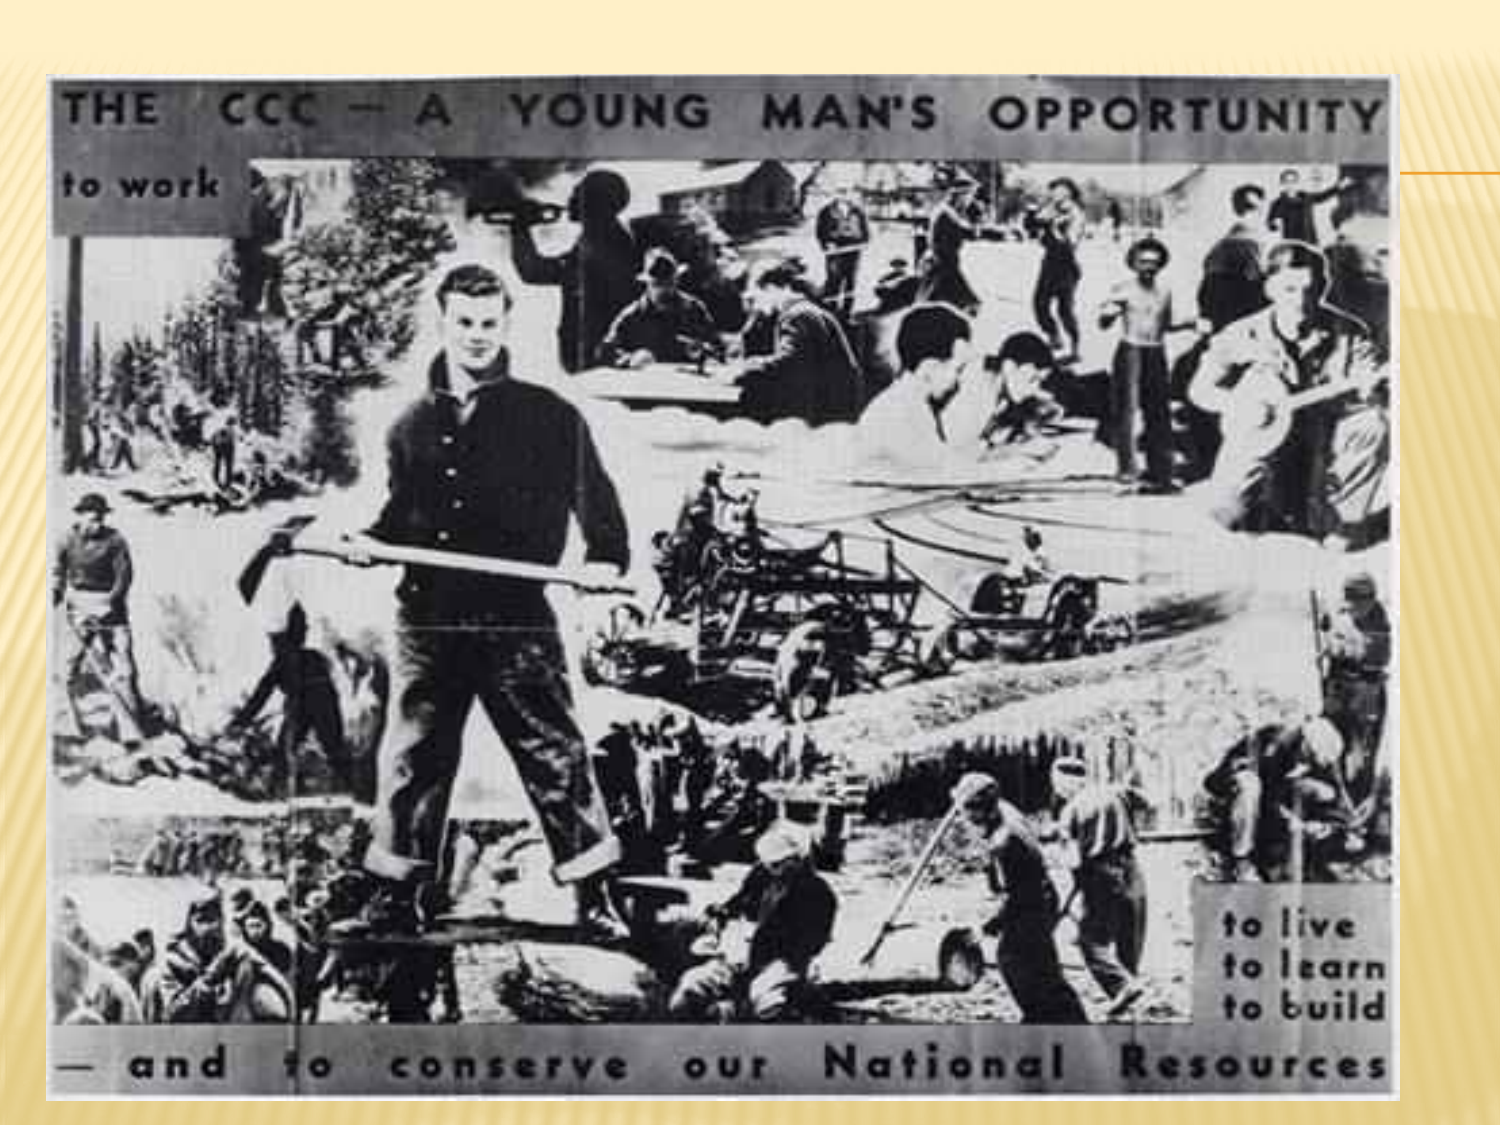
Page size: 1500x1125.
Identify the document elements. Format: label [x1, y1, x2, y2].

list [45, 74, 1401, 1101]
